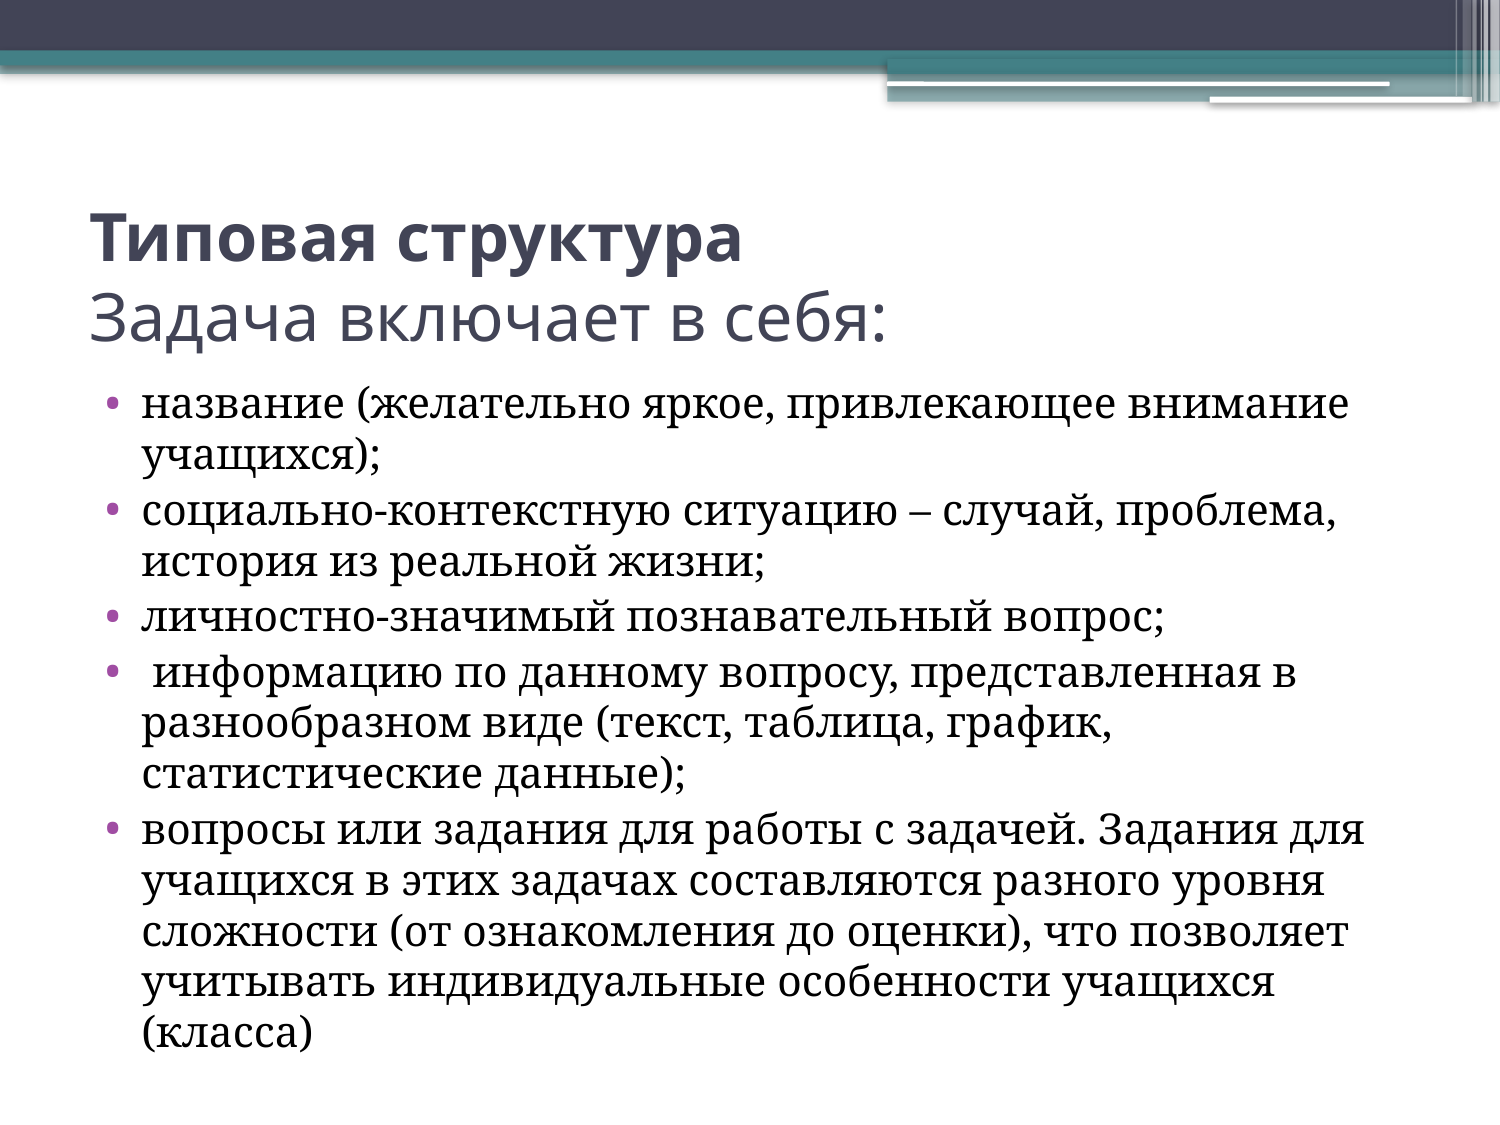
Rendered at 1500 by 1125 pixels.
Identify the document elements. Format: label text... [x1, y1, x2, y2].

list название (желательно яркое, привлекающее внимание учащихся); социально-контекстную ситуацию – случай, проблема, история из реальной жизни; личностно-значимый познавательный вопрос; информацию по данному вопросу, представленная в разнообразном виде (текст, таблица, график, статистические данные); вопросы или задания для работы с задачей. Задания для учащихся в этих задачах составляются разного уровня сложности (от ознакомления до оценки), что позволяет учитывать индивидуальные особенности учащихся (класса) [75, 368, 1425, 1079]
title Типовая структура Задача включает в себя: [75, 187, 1425, 363]
